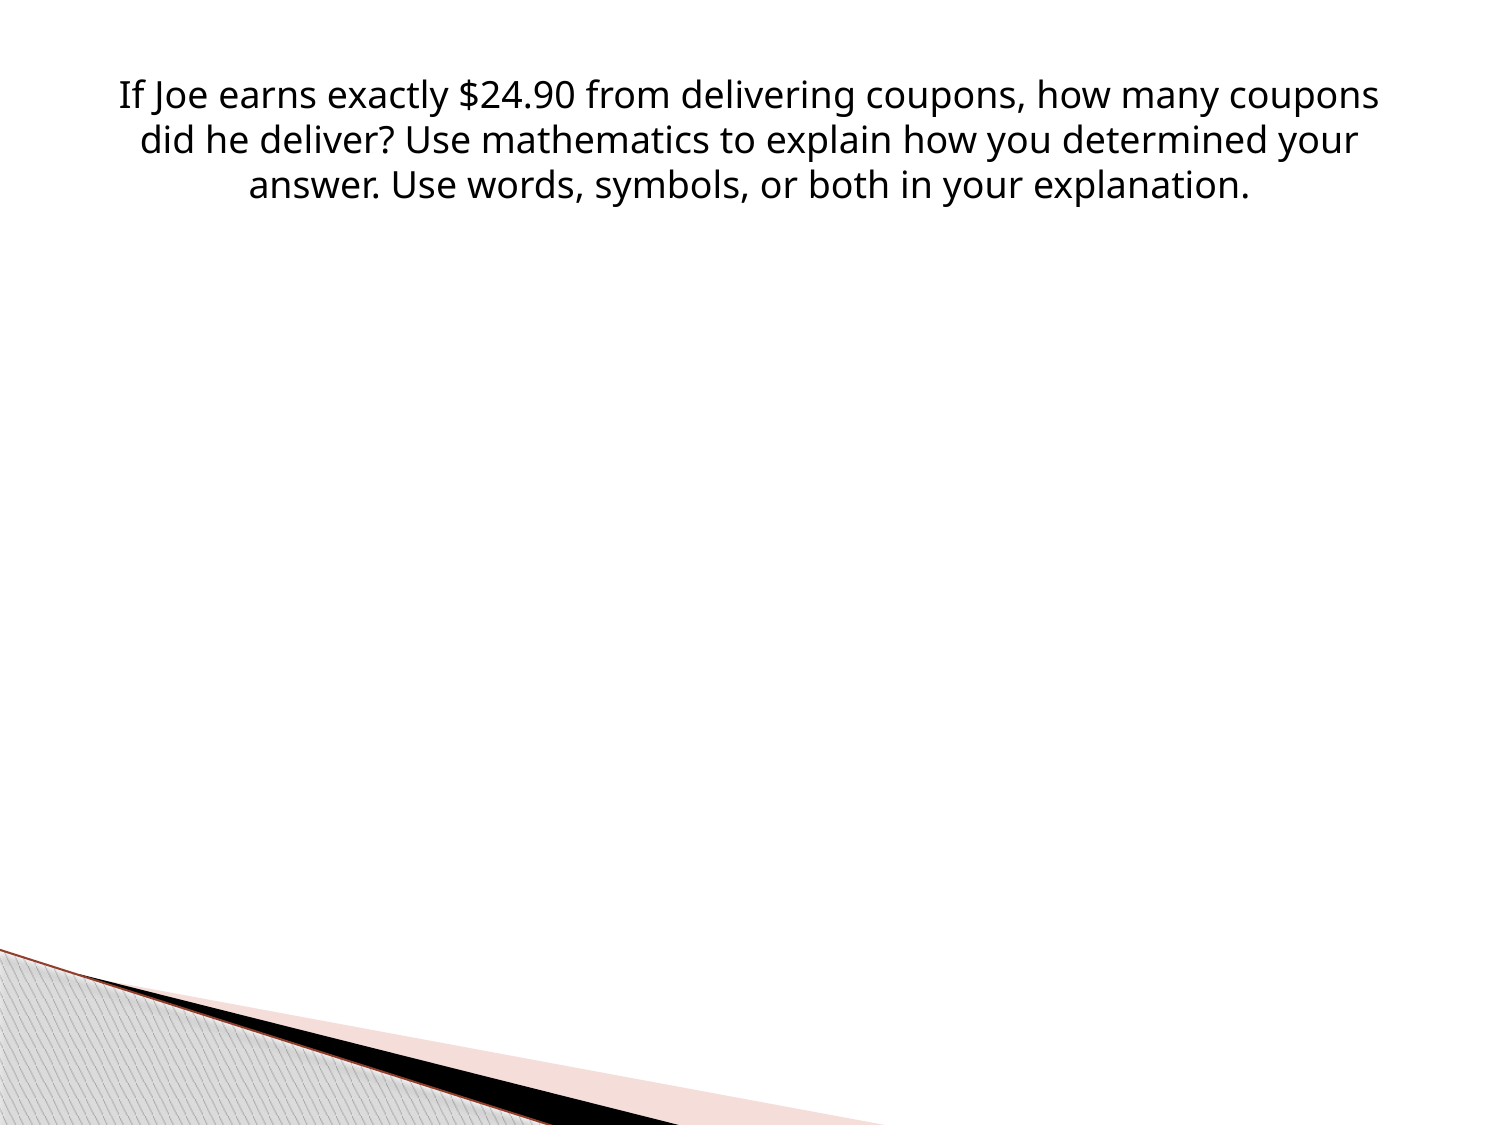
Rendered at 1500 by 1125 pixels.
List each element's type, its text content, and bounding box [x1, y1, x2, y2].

title If Joe earns exactly $24.90 from delivering coupons, how many coupons did he deliver? Use mathematics to explain how you determined your answer. Use words, symbols, or both in your explanation. [75, 45, 1425, 233]
